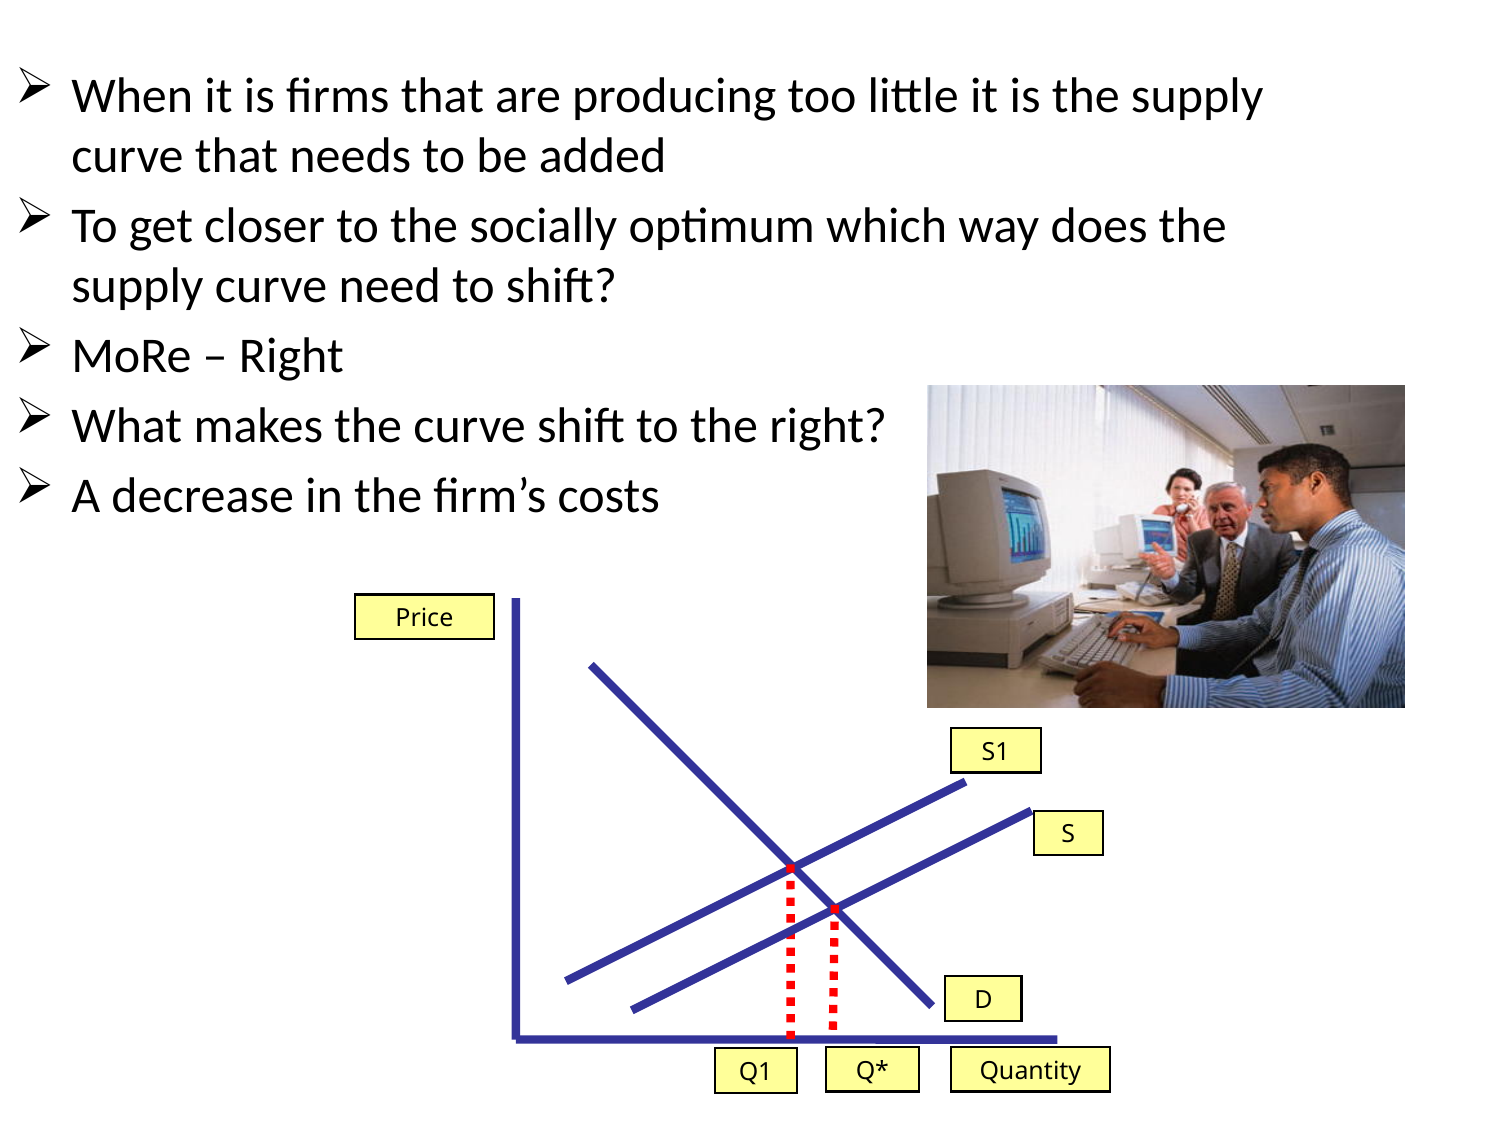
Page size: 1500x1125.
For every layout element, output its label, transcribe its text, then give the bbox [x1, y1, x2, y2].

text_box Price [354, 594, 495, 640]
picture [926, 385, 1405, 708]
text_box Q* [825, 1046, 919, 1092]
text_box S1 [950, 727, 1041, 773]
text_box D [945, 976, 1022, 1021]
list When it is firms that are producing too little it is the supply curve that needs to be added To get closer to the socially optimum which way does the supply curve need to shift? MoRe – Right What makes the curve shift to the right? A decrease in the firm’s costs [0, 54, 1350, 1017]
text_box S [1033, 810, 1103, 856]
text_box Quantity [950, 1046, 1111, 1092]
text_box Q1 [714, 1047, 797, 1093]
